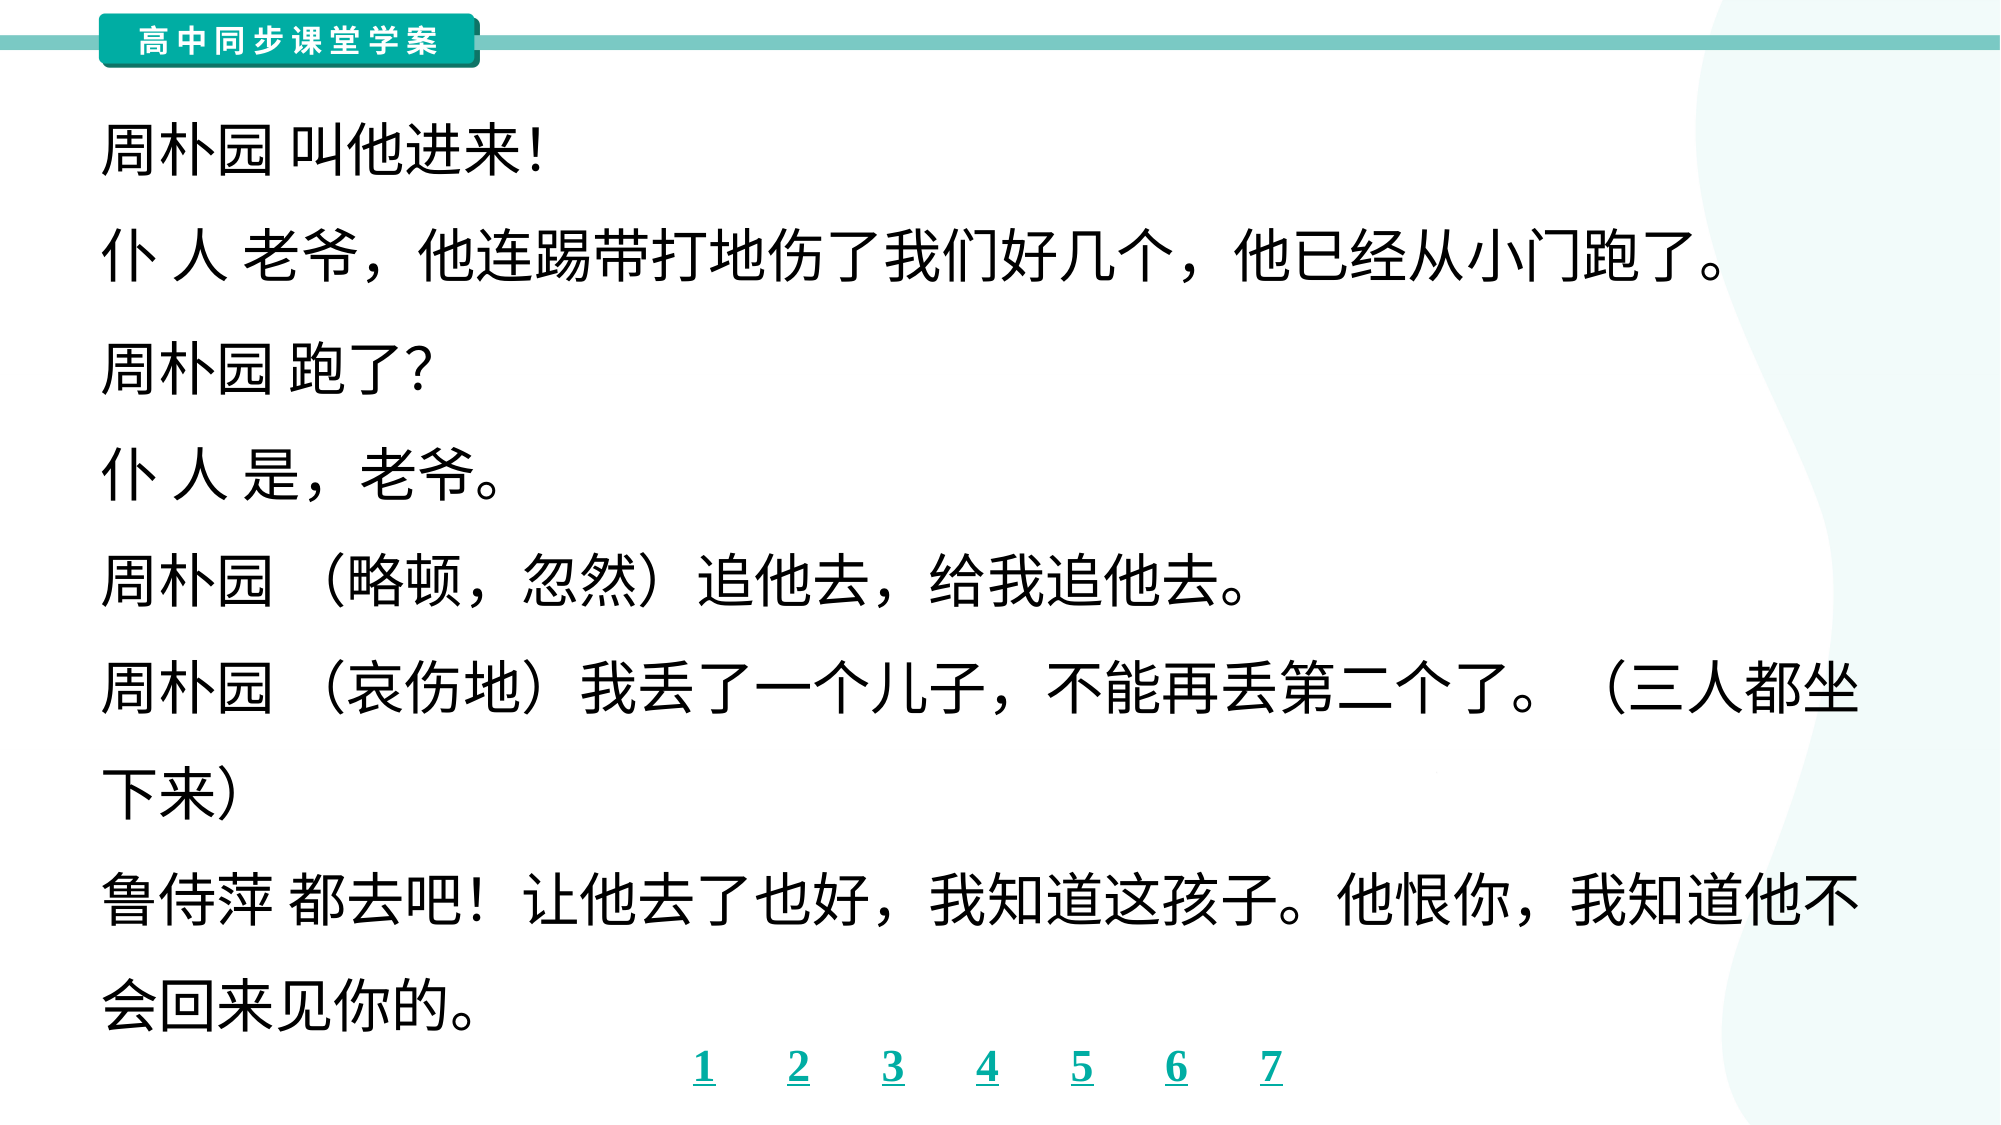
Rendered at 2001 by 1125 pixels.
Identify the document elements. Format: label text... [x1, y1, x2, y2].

text_box 周朴园 跑了？ 仆 人 是，老爷。 周朴园 （略顿，忽然）追他去，给我追他去。 周朴园 （哀伤地）我丢了一个儿子，不能再丢第二个了。（三人都坐 下来） 鲁侍萍 都去吧！让他去了也好，我知道这孩子。他恨你，我知道他不 会回来见你的。 [100, 295, 1899, 1040]
picture [0, 0, 2000, 1125]
text_box 周朴园 叫他进来！ 仆 人 老爷，他连踢带打地伤了我们好几个，他已经从小门跑了。 [100, 76, 1899, 290]
